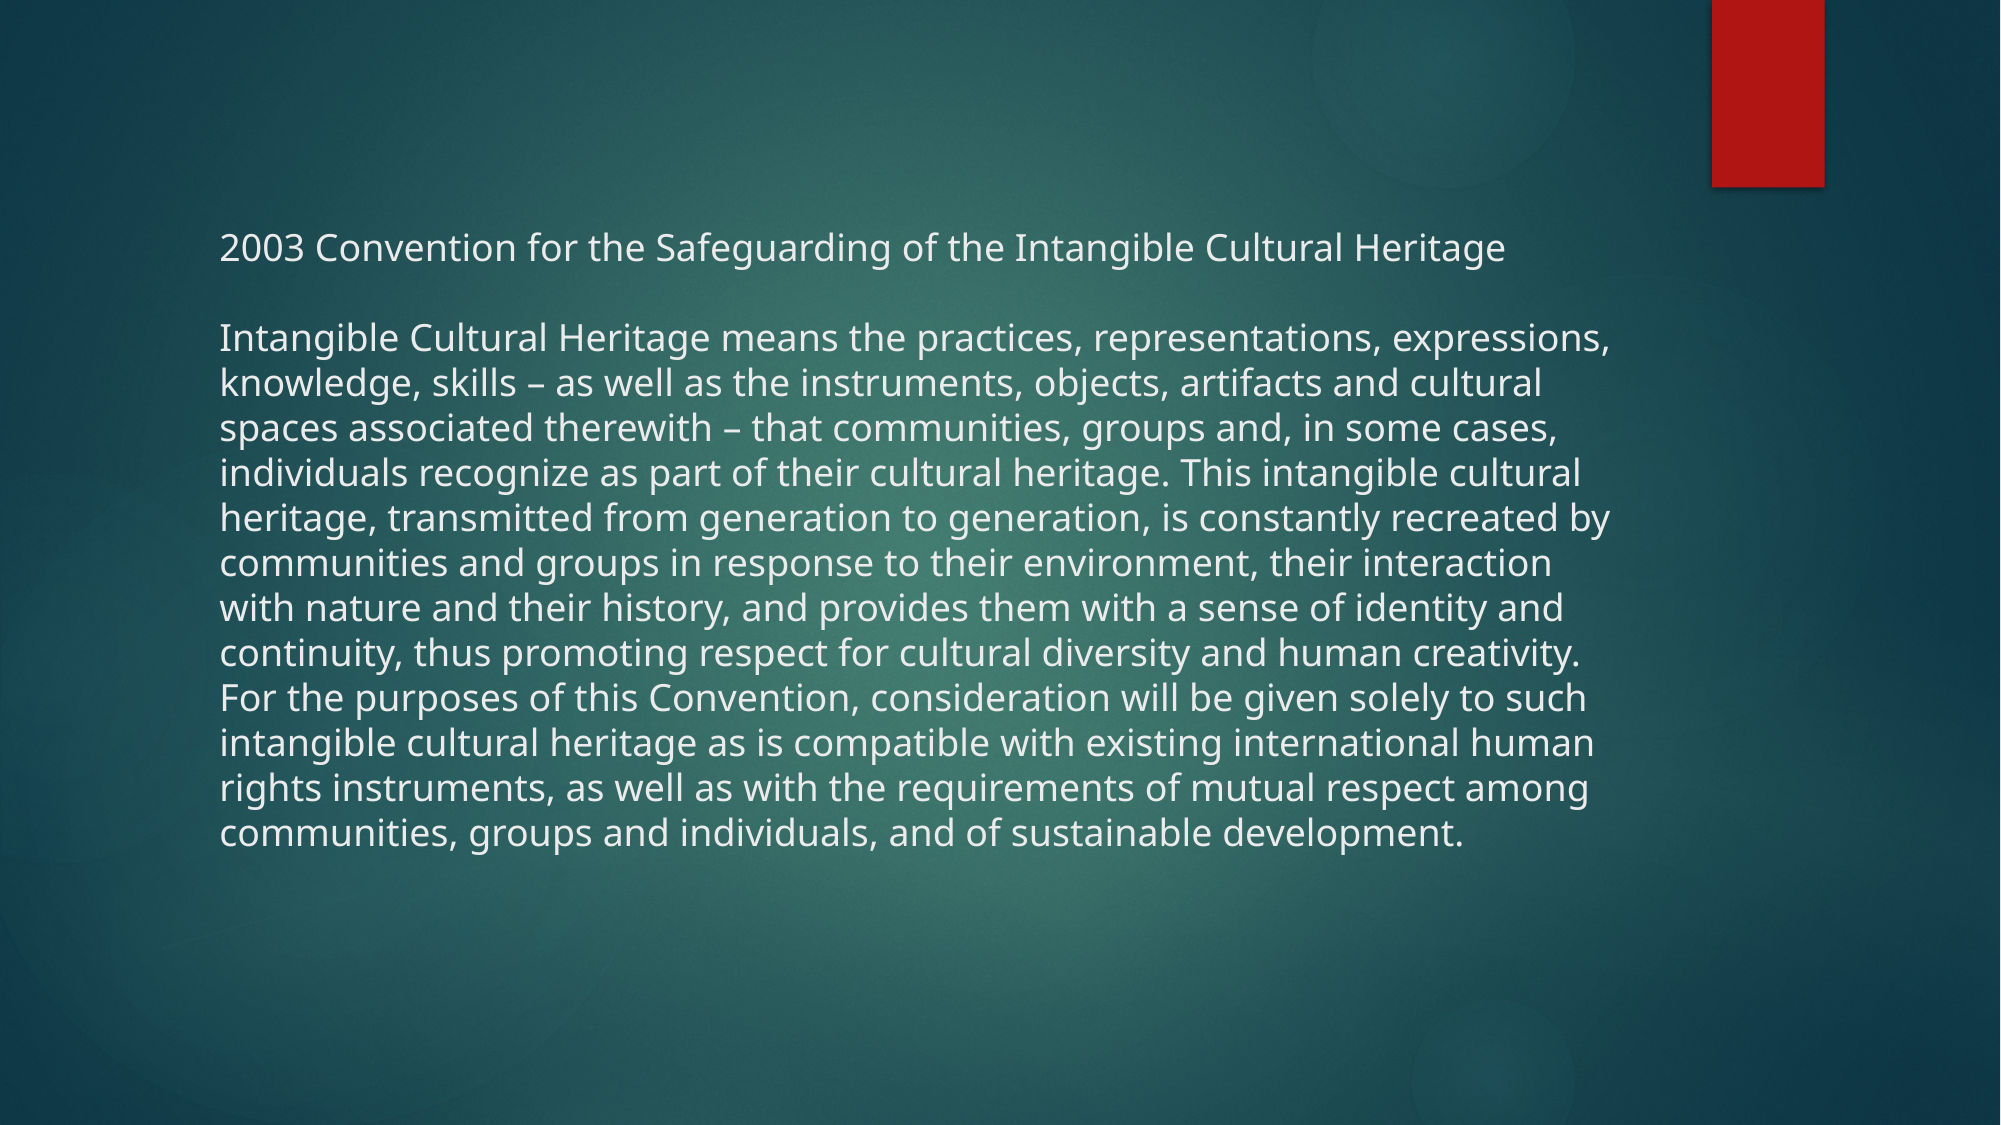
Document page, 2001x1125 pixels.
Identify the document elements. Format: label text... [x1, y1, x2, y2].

title 2003 Convention for the Safeguarding of the Intangible Cultural Heritage Intangible Cultural Heritage means the practices, representations, expressions, knowledge, skills – as well as the instruments, objects, artifacts and cultural spaces associated therewith – that communities, groups and, in some cases, individuals recognize as part of their cultural heritage. This intangible cultural heritage, transmitted from generation to generation, is constantly recreated by communities and groups in response to their environment, their interaction with nature and their history, and provides them with a sense of identity and continuity, thus promoting respect for cultural diversity and human creativity. For the purposes of this Convention, consideration will be given solely to such intangible cultural heritage as is compatible with existing international human rights instruments, as well as with the requirements of mutual respect among communities, groups and individuals, and of sustainable development. [204, 216, 1645, 970]
